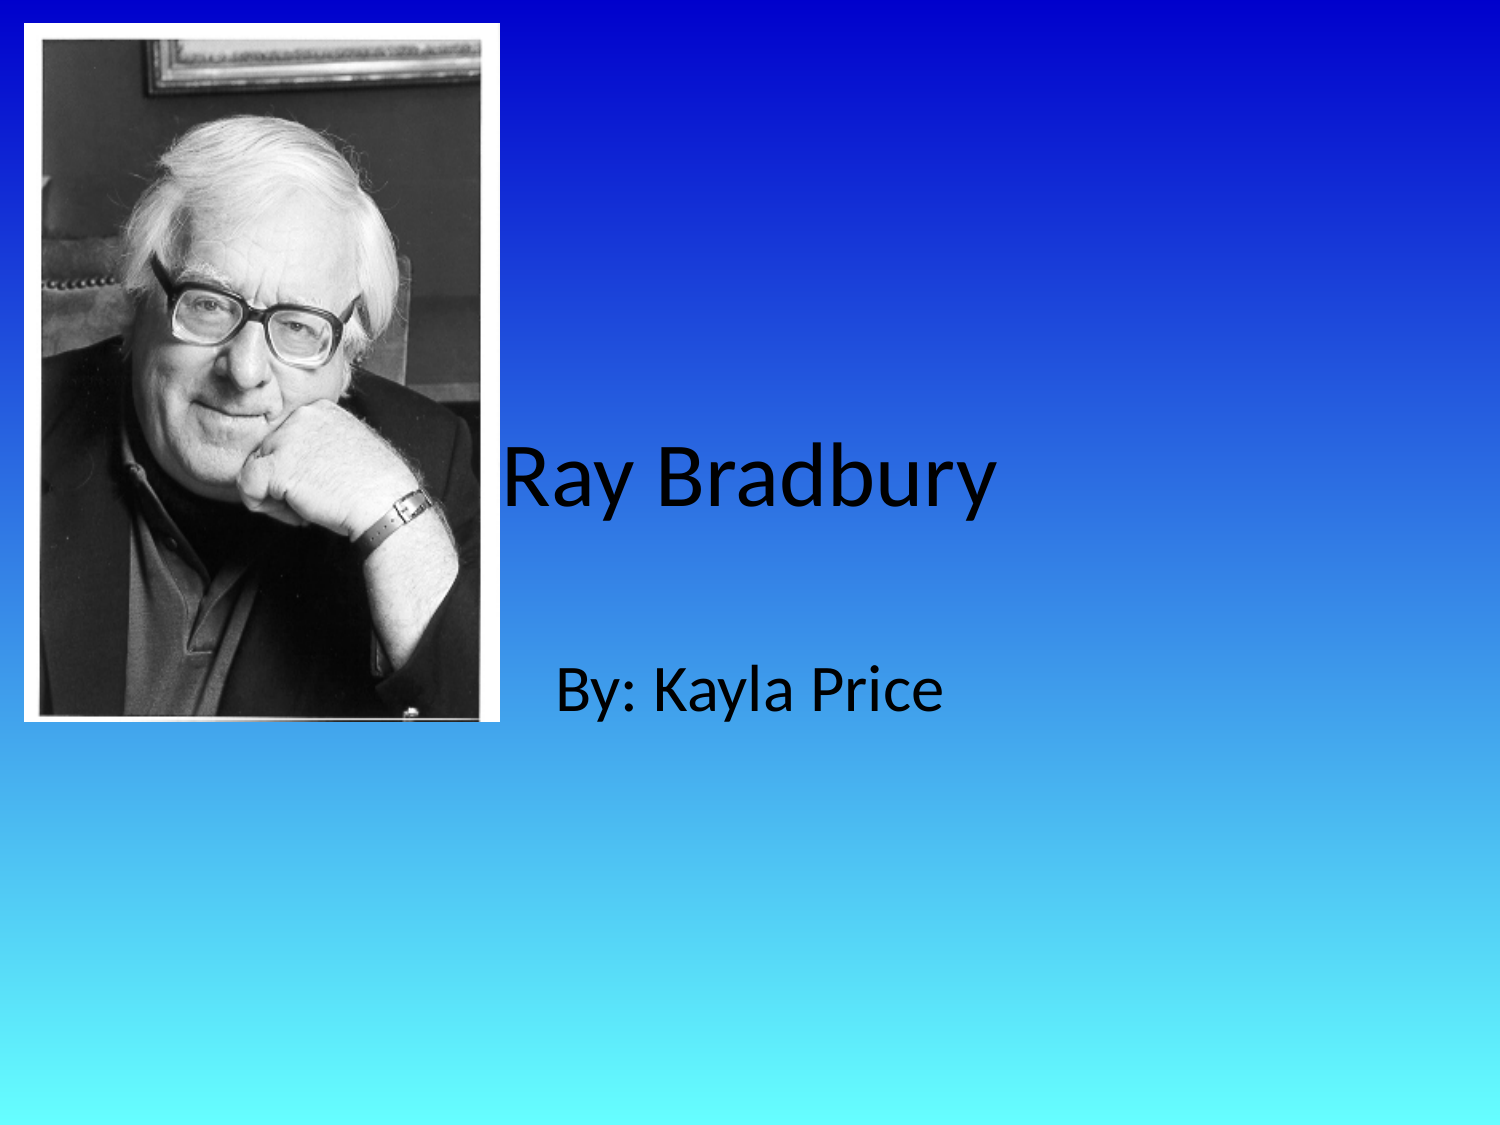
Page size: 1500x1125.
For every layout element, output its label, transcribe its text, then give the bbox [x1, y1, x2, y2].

subtitle By: Kayla Price [225, 637, 1275, 925]
picture [24, 23, 501, 722]
title Ray Bradbury [504, 349, 1388, 591]
